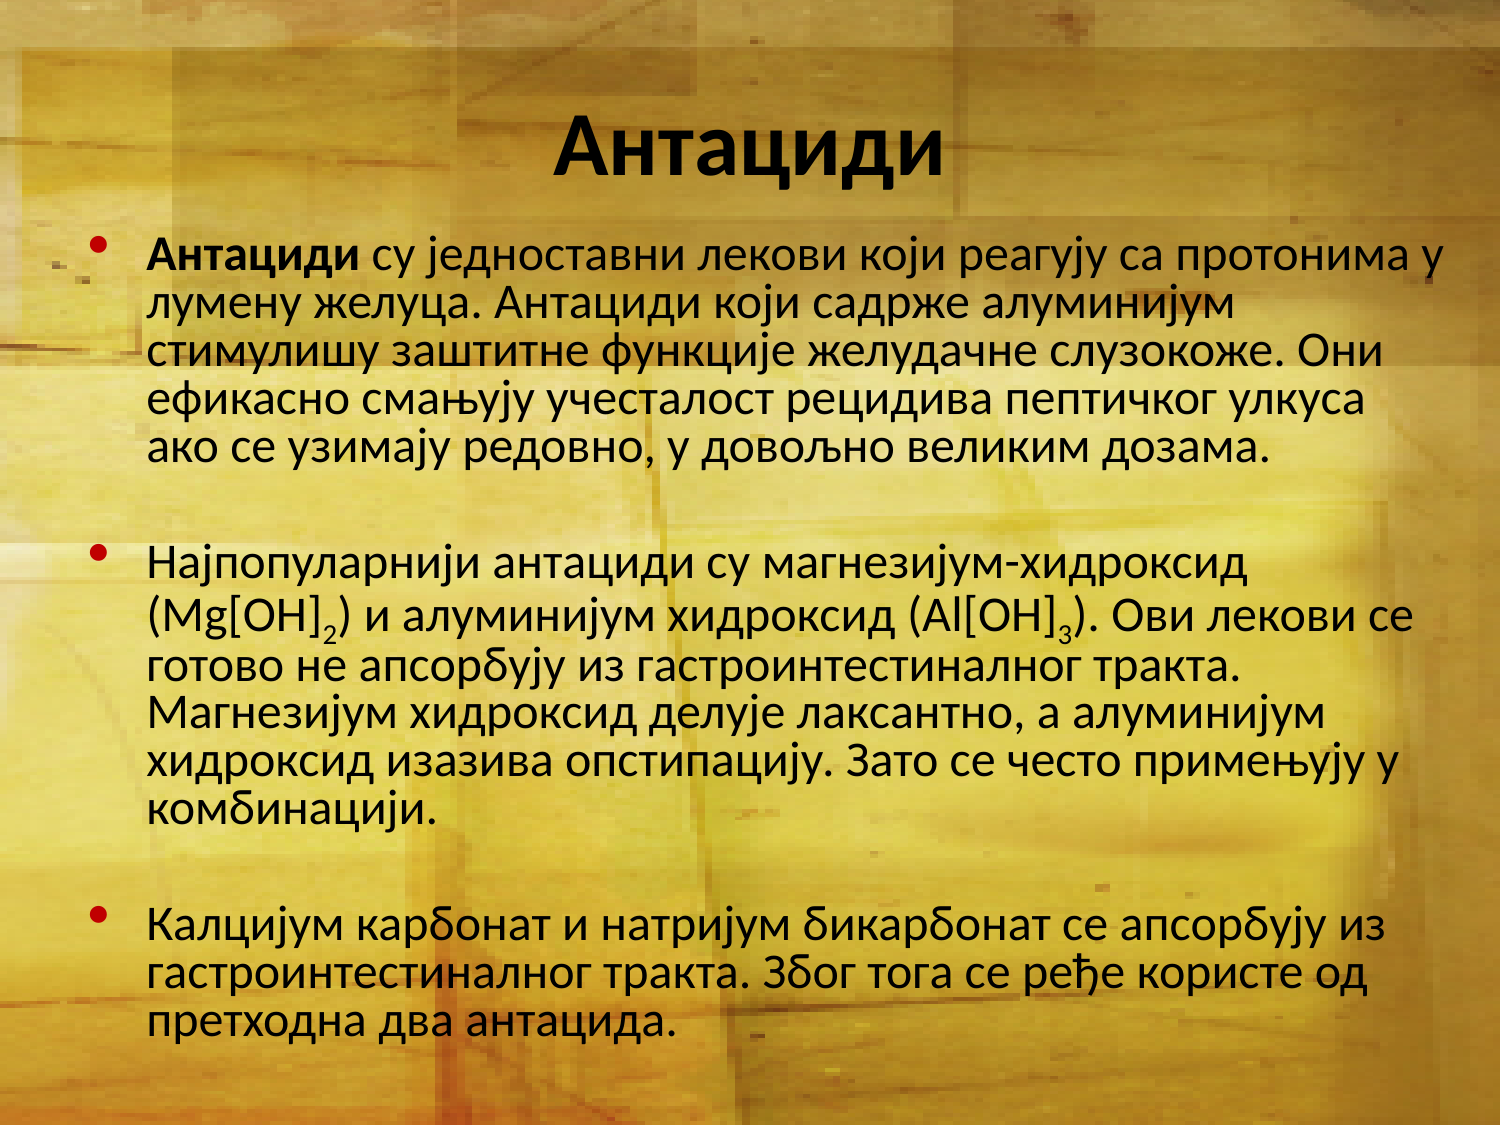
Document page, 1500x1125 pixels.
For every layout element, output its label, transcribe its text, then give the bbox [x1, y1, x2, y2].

title Антациди [75, 45, 1425, 224]
list Антациди су једноставни лекови који реагују са протонима у лумену желуца. Антациди који садрже алуминијум стимулишу заштитне функције желудачне слузокоже. Они ефикасно смањују учесталост рецидива пептичког улкуса ако се узимају редовно, у довољно великим дозама. Најпопуларнији антациди су магнезијум-хидроксид (Mg[OH]2) и алуминијум хидроксид (Al[OH]3). Ови лекови се готово не апсорбују из гастроинтестиналног тракта. Магнезијум хидроксид делује лаксантно, а алуминијум хидроксид изазива опстипацију. Зато се често примењују у комбинацији. Калцијум карбонат и натријум бикарбонат се апсорбују из гастроинтестиналног тракта. Због тога се ређе користе од претходна два антацида. [75, 224, 1463, 1125]
picture [0, 0, 1500, 1125]
